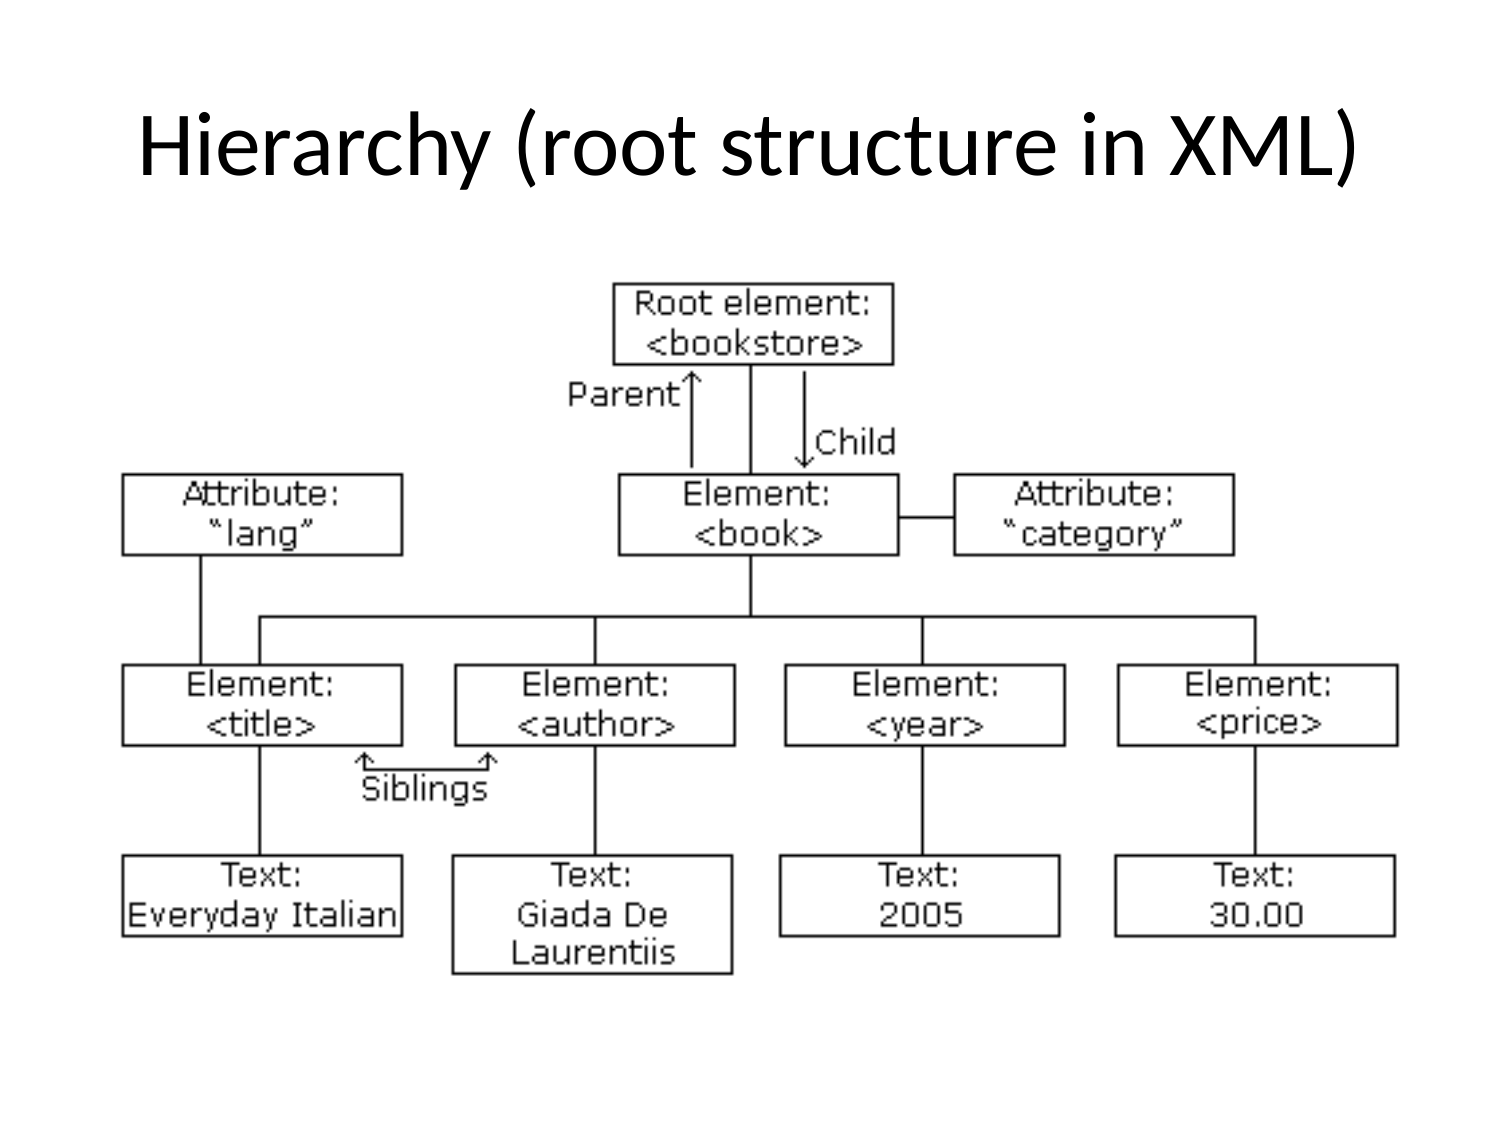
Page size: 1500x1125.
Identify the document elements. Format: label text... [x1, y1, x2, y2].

picture [108, 262, 1413, 1001]
title Hierarchy (root structure in XML) [75, 45, 1425, 233]
